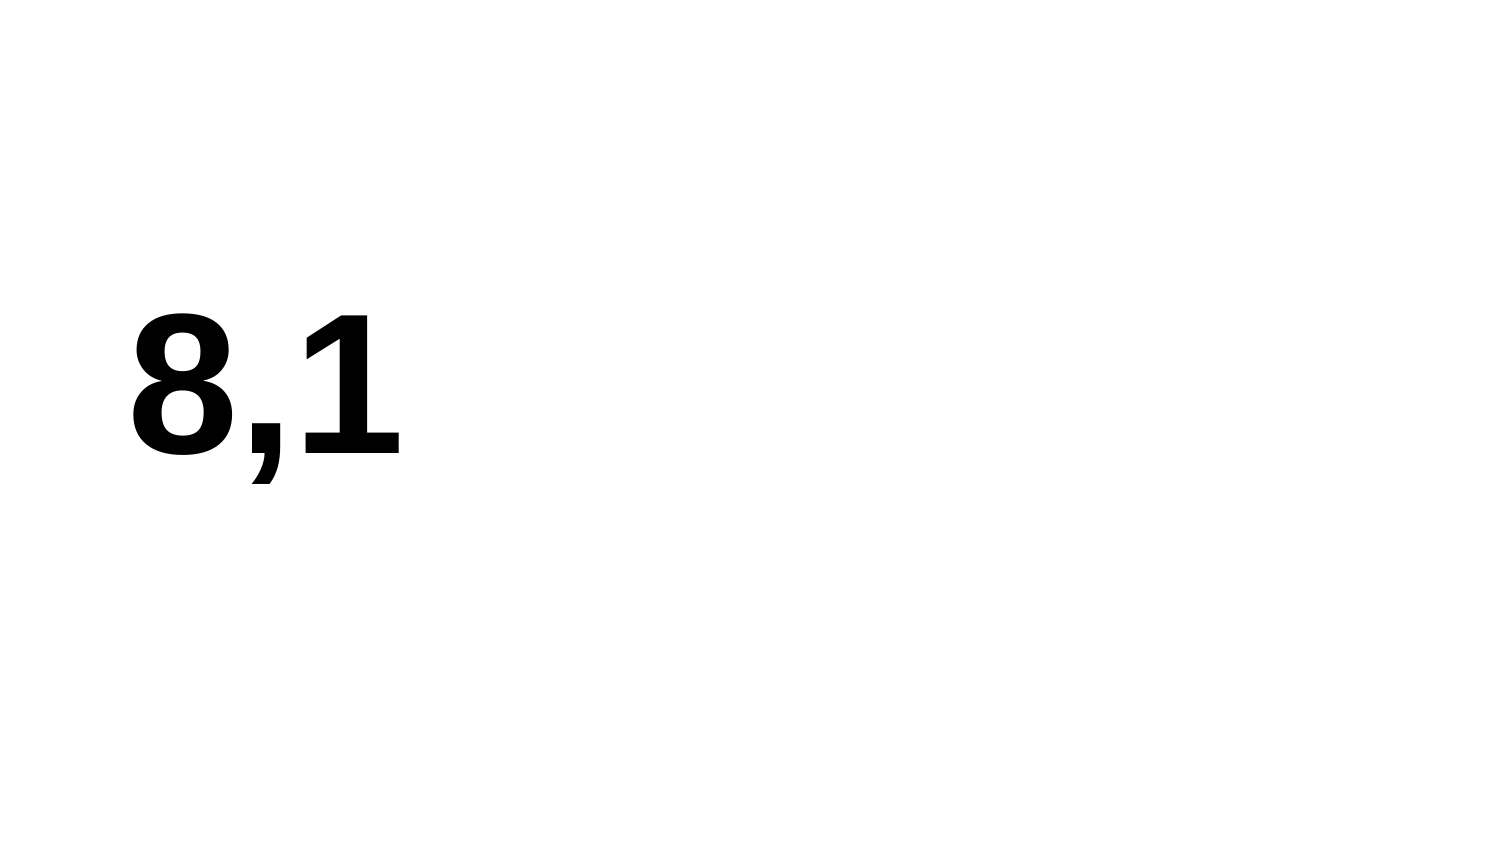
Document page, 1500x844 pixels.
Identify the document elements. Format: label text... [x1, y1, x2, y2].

text_box 8,1 [112, 235, 1388, 509]
